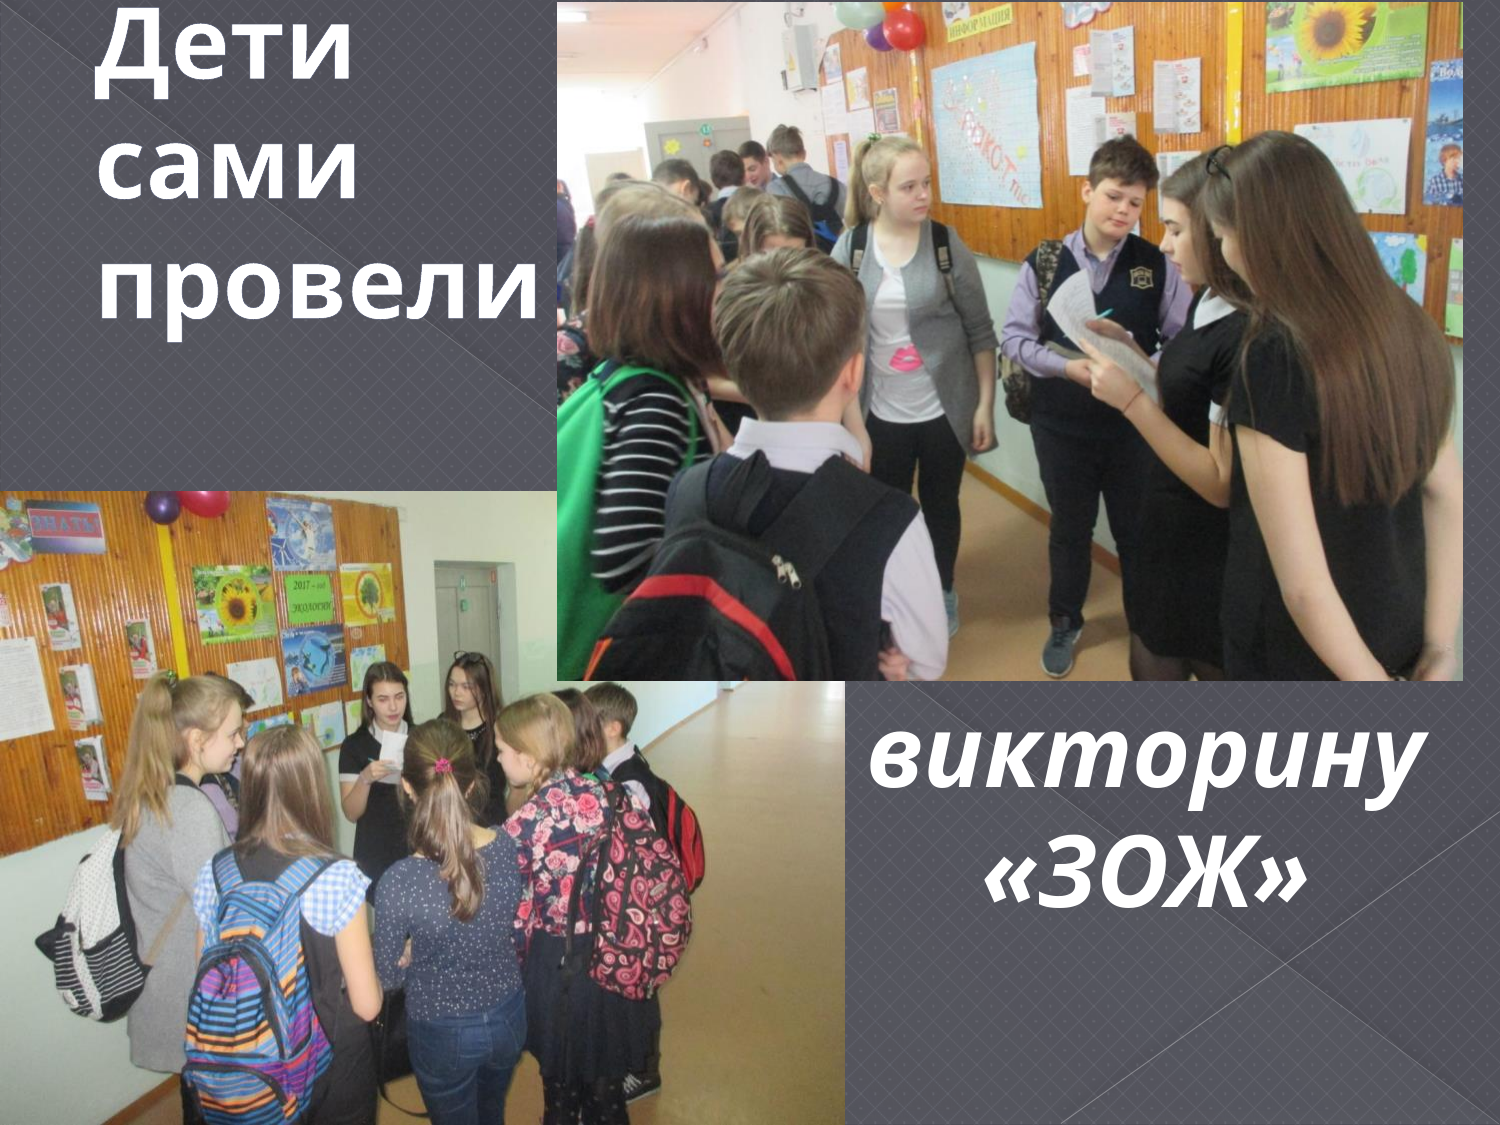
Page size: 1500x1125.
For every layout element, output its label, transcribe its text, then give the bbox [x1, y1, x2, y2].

picture [0, 1, 1463, 1125]
list викторину «ЗОЖ» [849, 681, 1448, 1103]
title Дети сами провели [0, 43, 548, 274]
